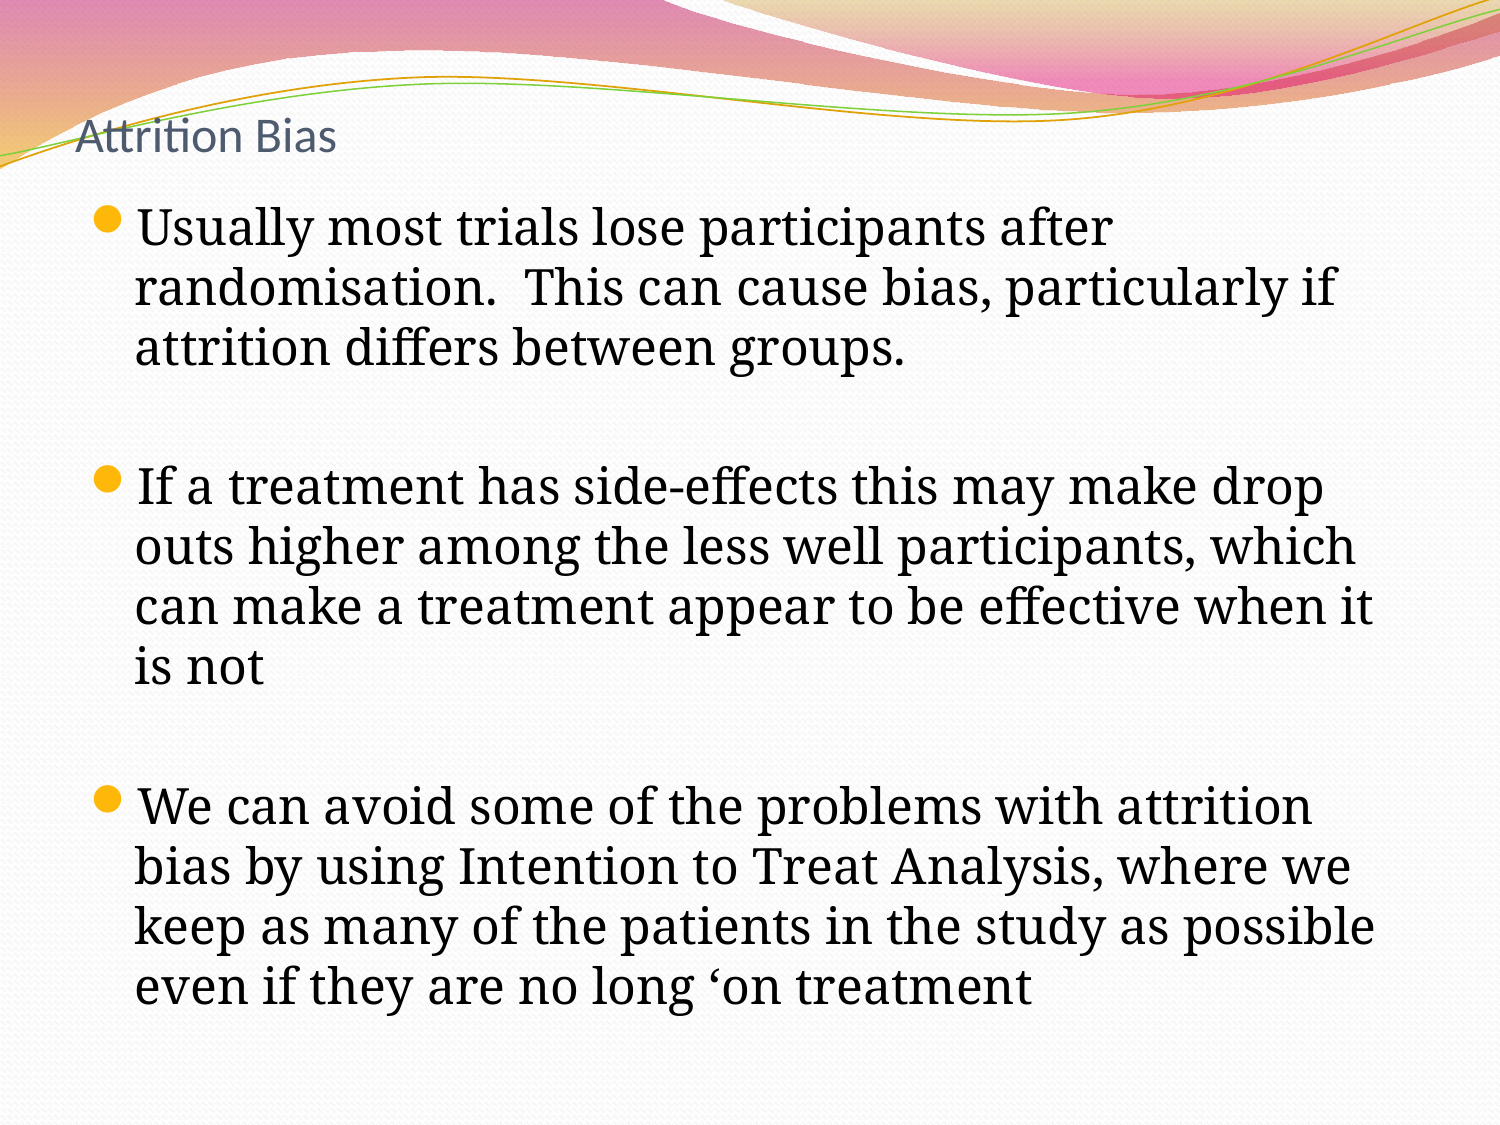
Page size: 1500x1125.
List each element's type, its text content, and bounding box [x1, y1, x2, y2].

list Usually most trials lose participants after randomisation. This can cause bias, particularly if attrition differs between groups. If a treatment has side-effects this may make drop outs higher among the less well participants, which can make a treatment appear to be effective when it is not We can avoid some of the problems with attrition bias by using Intention to Treat Analysis, where we keep as many of the patients in the study as possible even if they are no long ‘on treatment [75, 187, 1425, 1038]
title Attrition Bias [75, 50, 1425, 163]
